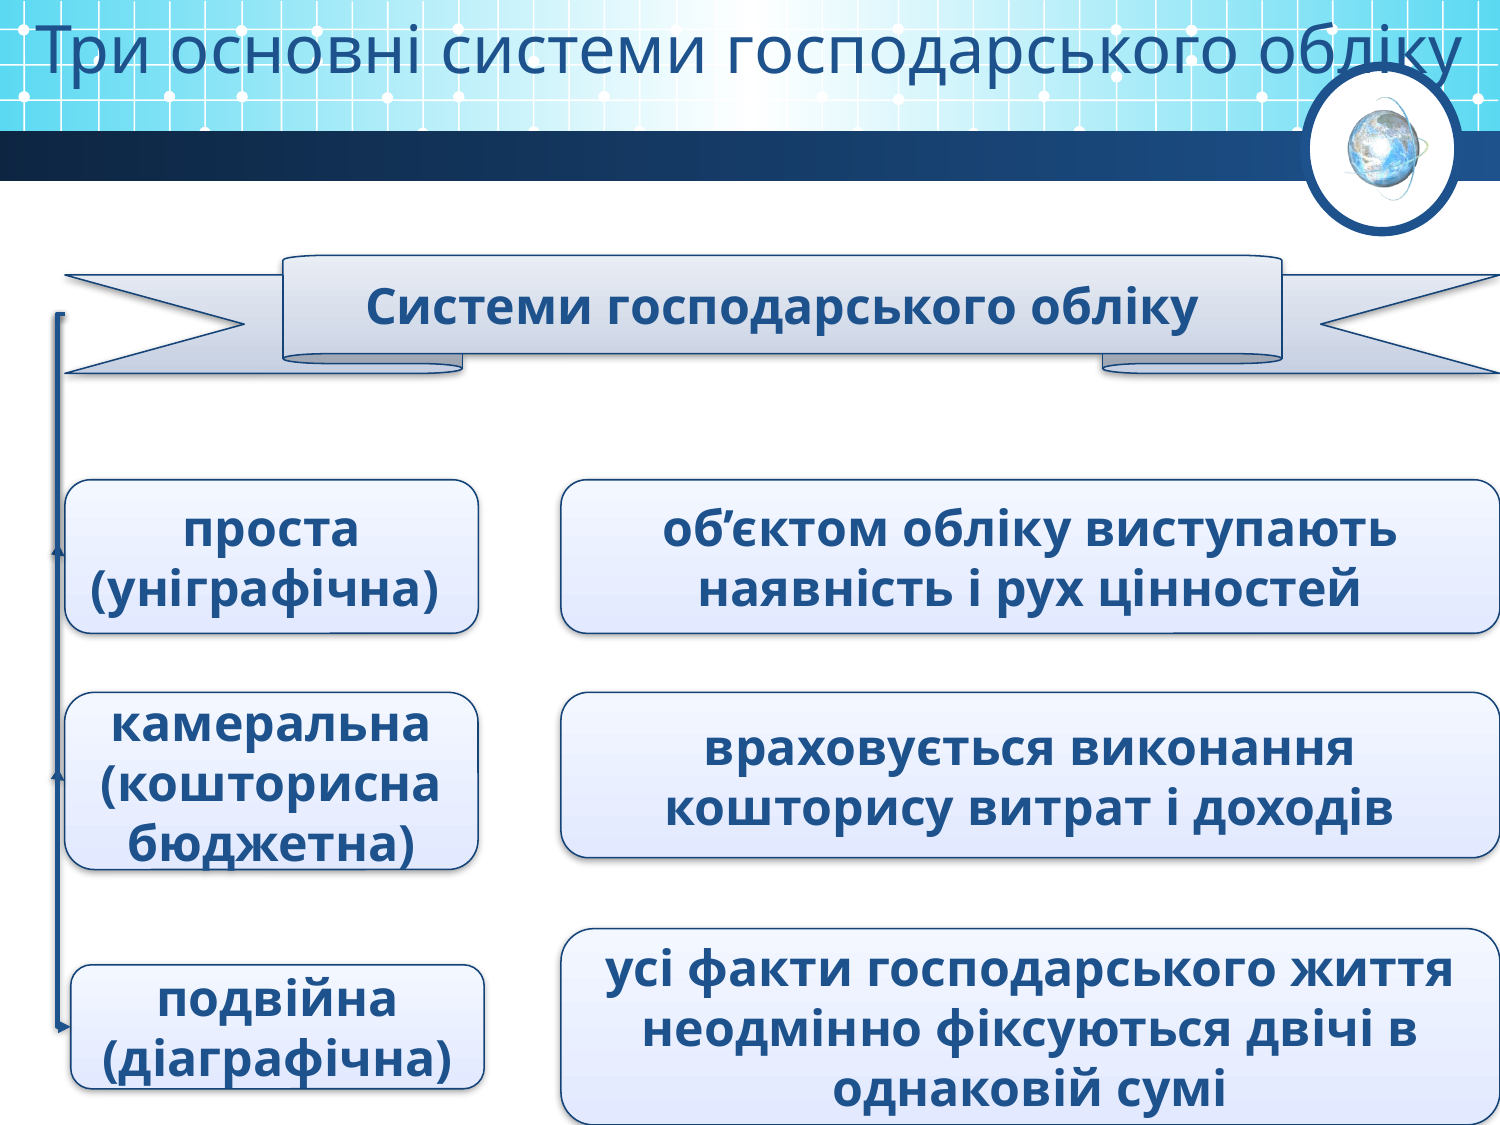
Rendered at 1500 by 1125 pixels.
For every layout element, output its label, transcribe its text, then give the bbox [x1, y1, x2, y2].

text_box об’єктом обліку виступають наявність і рух цінностей [560, 478, 1500, 635]
table_cell 0 [369, 101, 374, 131]
text_box проста (уніграфічна) [251, 478, 480, 635]
table_cell 0,03 [285, 355, 462, 366]
text_box камеральна (кошторисна бюджетна) [250, 691, 479, 871]
table_cell 0,03 [1103, 355, 1279, 366]
text_box подвійна (діаграфічна) [69, 964, 485, 1090]
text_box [64, 323, 69, 782]
table_cell 6 [63, 786, 68, 856]
picture [1310, 95, 1454, 226]
text_box усі факти господарського життя неодмінно фіксуються двічі в однаковій сумі [560, 927, 1500, 1125]
text_box Системи господарського обліку [64, 254, 1500, 375]
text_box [70, 324, 245, 1028]
text_box Три основні системи господарського обліку [0, 0, 1500, 95]
table_cell 0 [1084, 102, 1089, 131]
text_box враховується виконання кошторису витрат і доходів [560, 691, 1500, 859]
